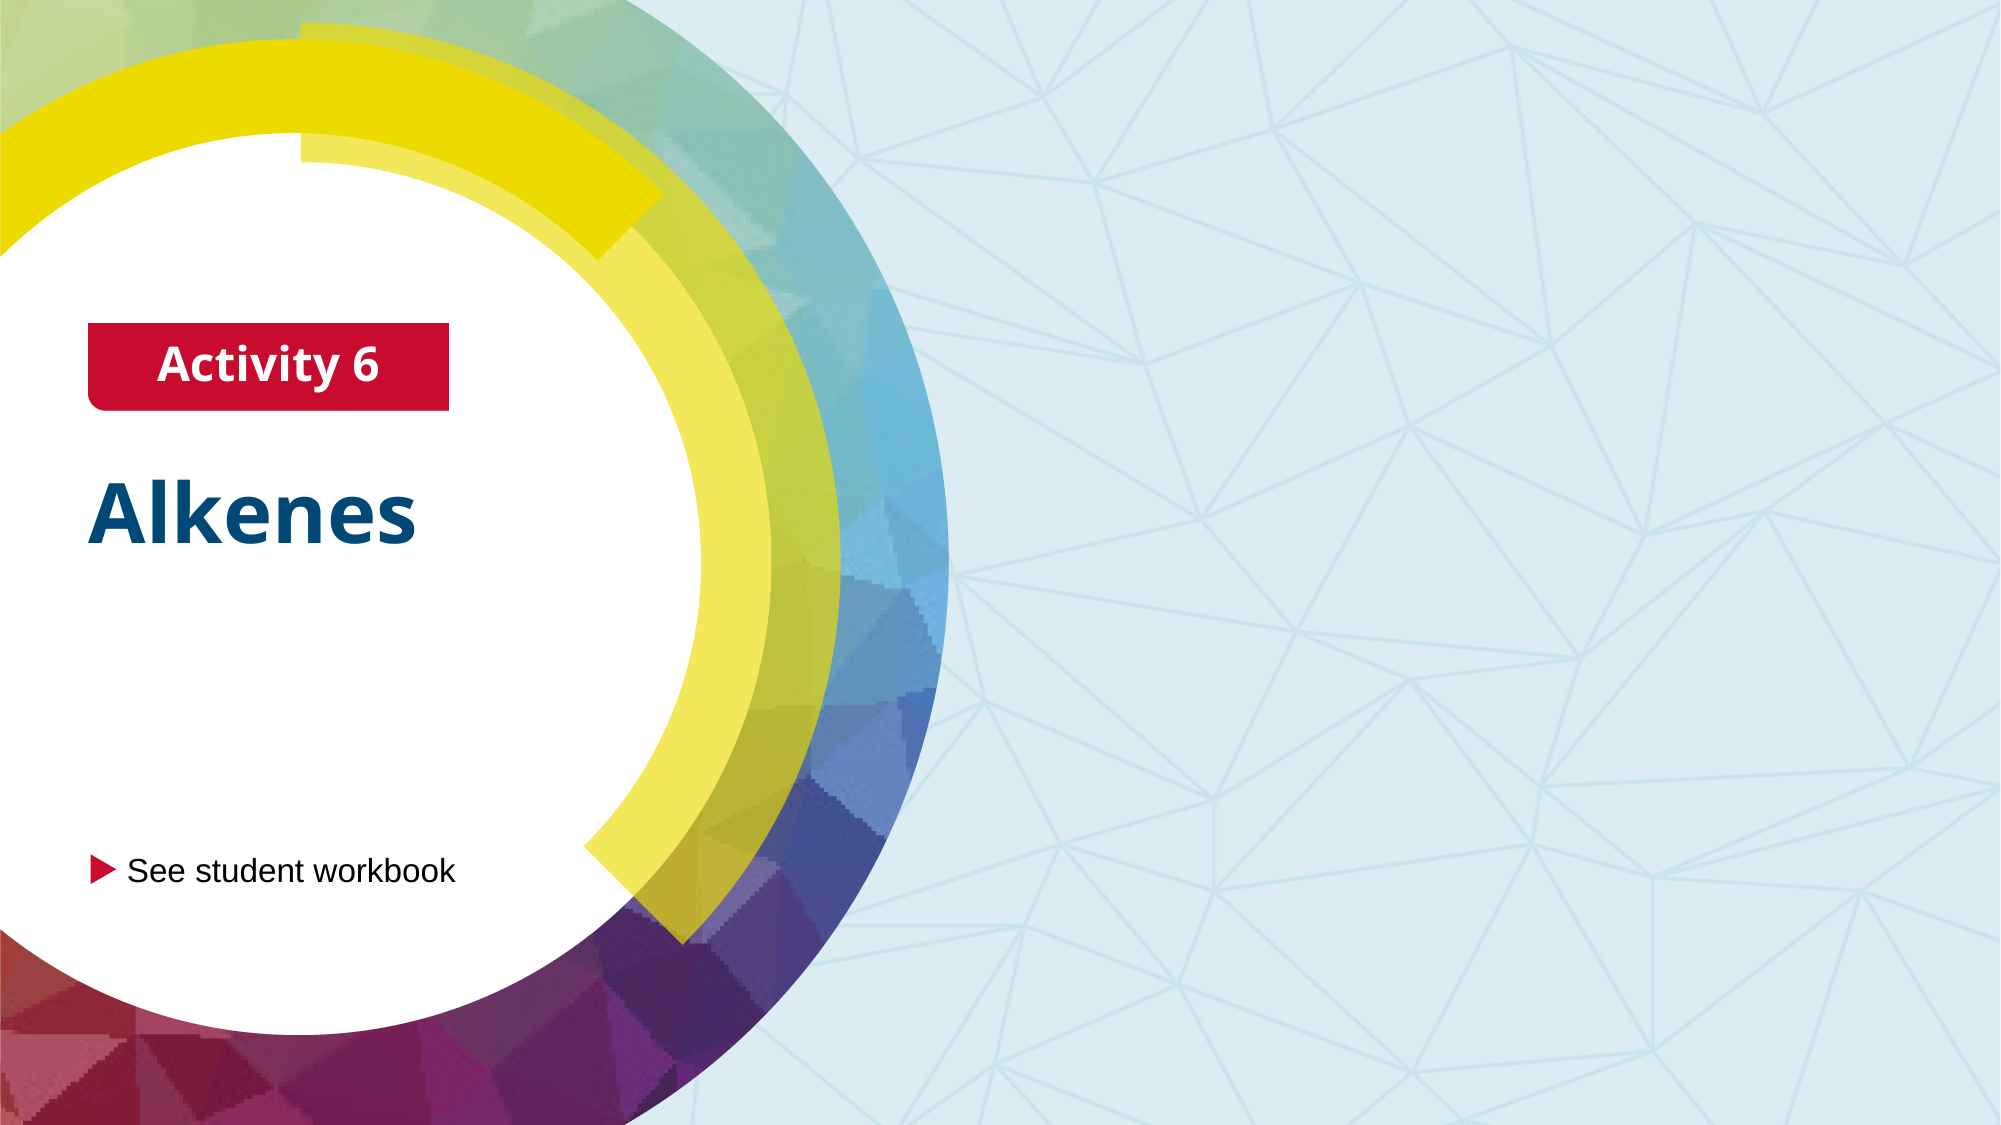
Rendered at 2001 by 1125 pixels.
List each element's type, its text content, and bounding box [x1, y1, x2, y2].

title Alkenes [88, 471, 680, 619]
list See student workbook [126, 802, 680, 890]
picture [0, 0, 2001, 1125]
list Activity 6 [88, 323, 449, 410]
